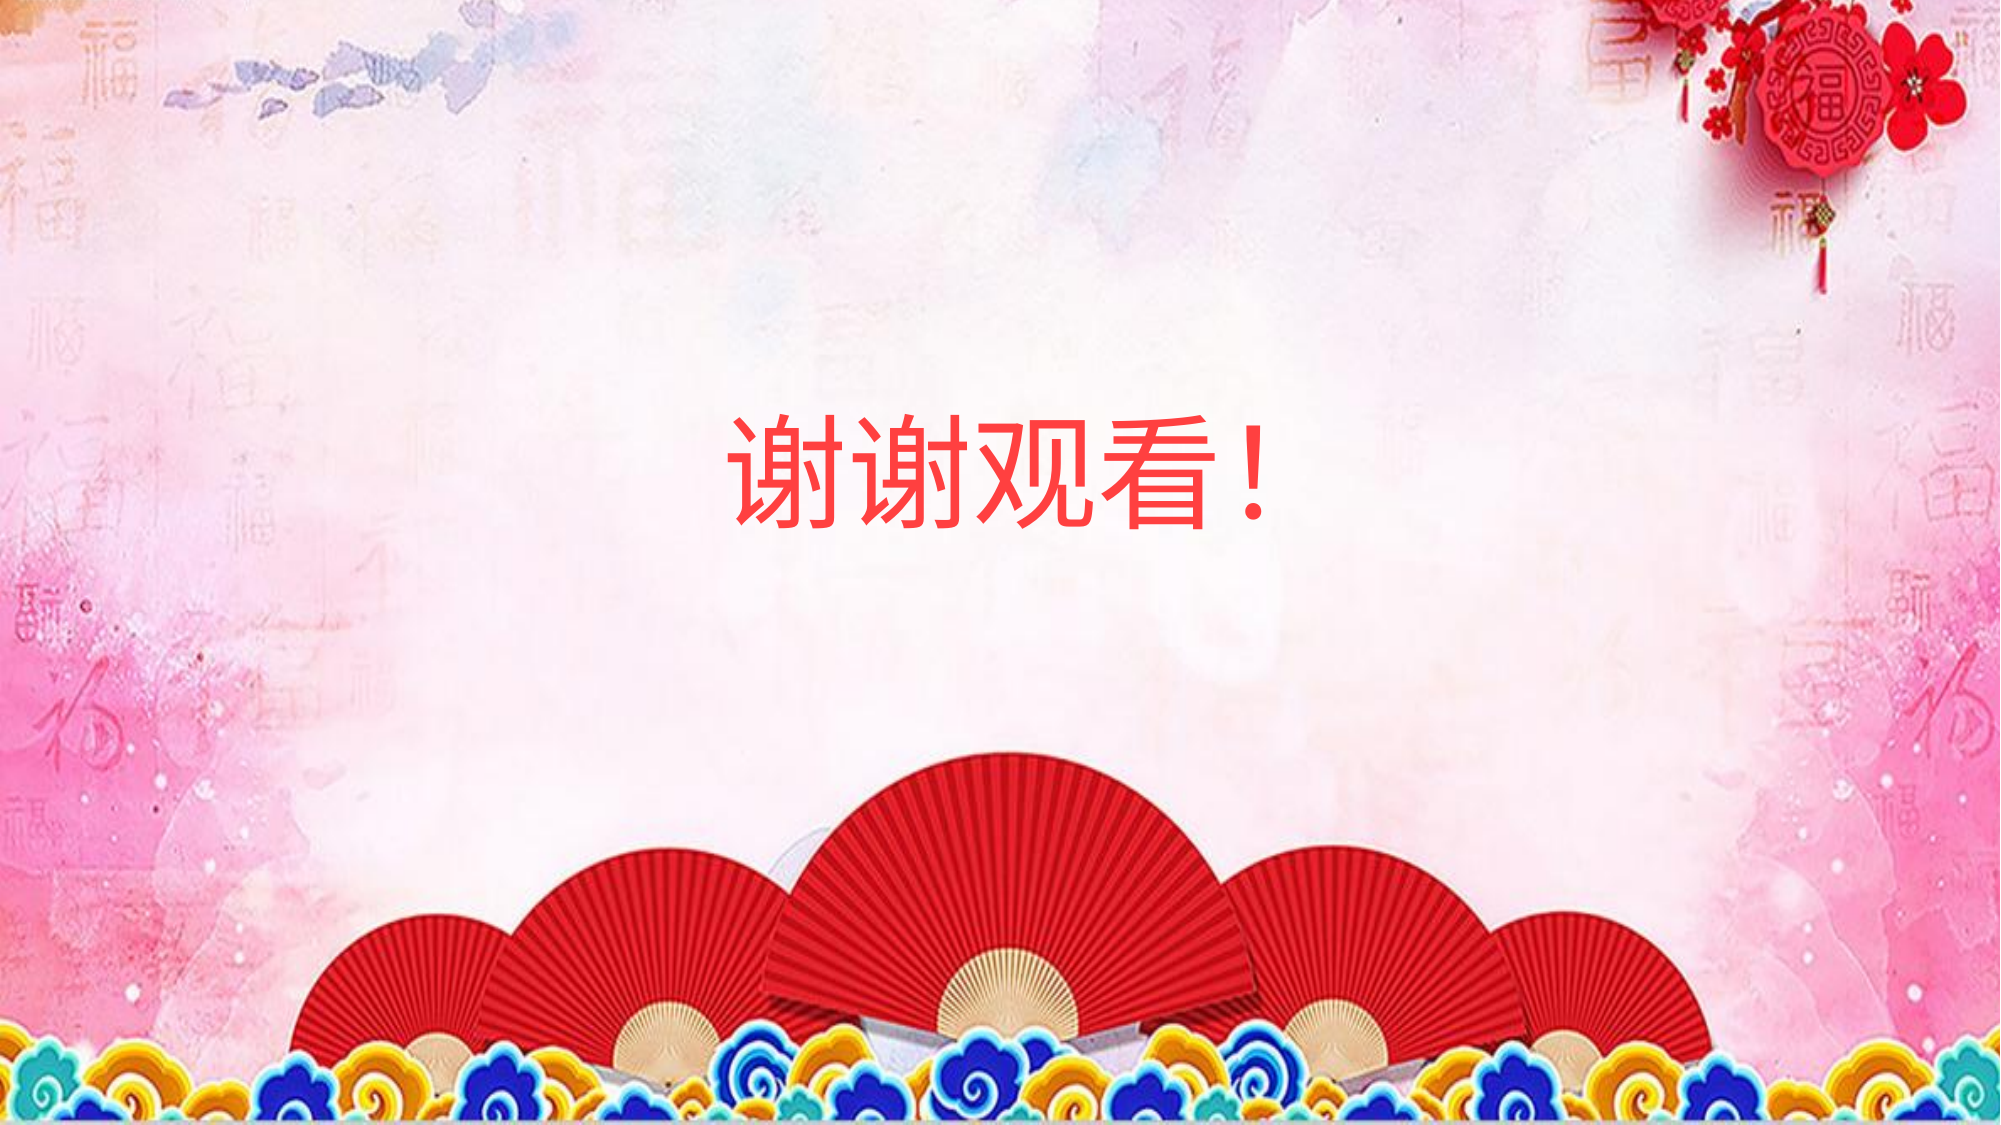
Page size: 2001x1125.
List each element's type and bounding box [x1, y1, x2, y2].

text_box [0, 0, 2000, 1125]
